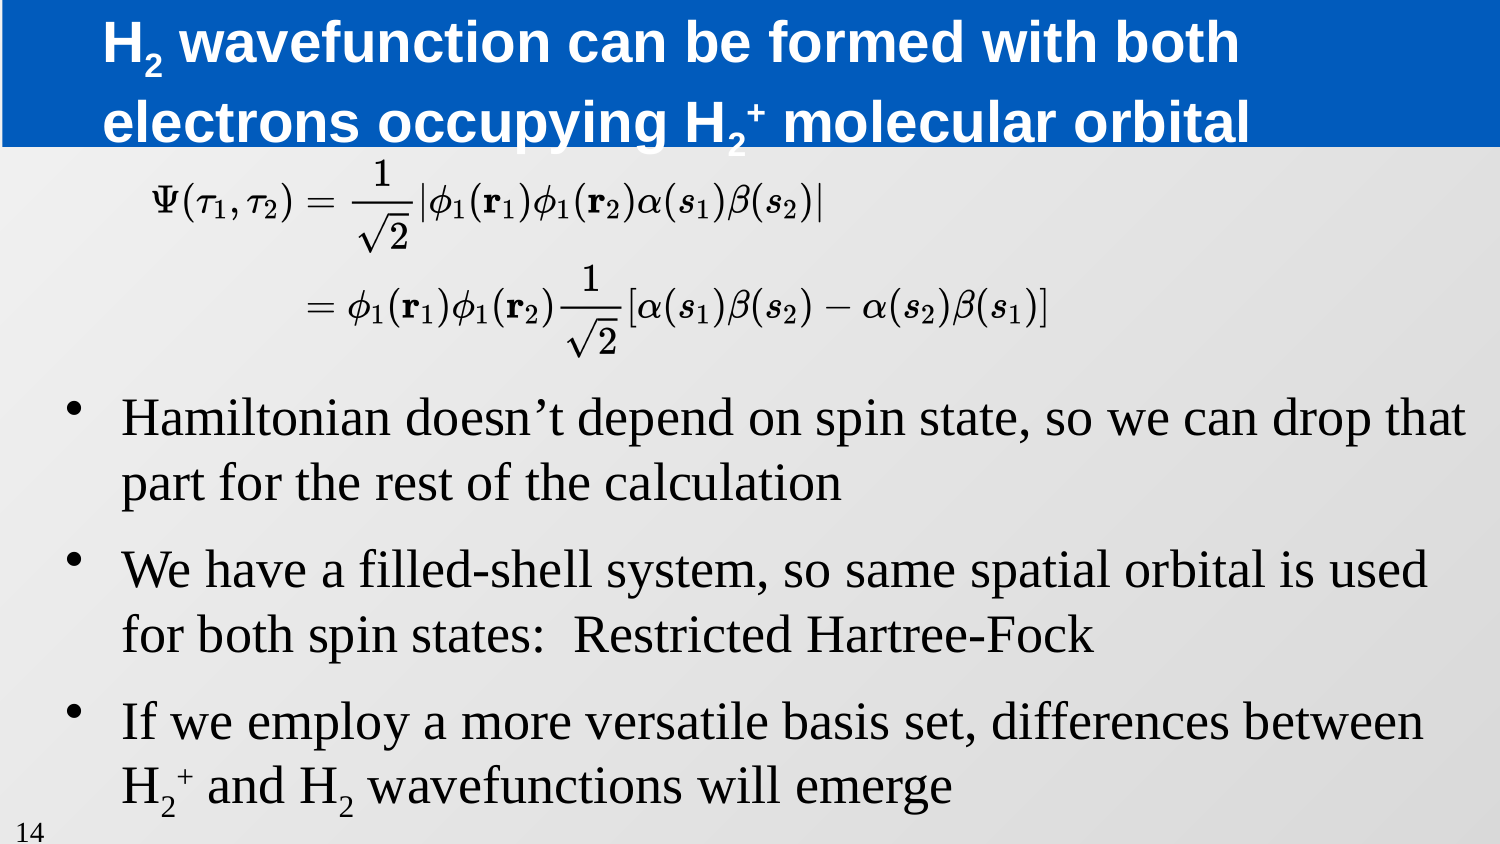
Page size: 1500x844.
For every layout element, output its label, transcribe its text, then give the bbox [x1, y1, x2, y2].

list Hamiltonian doesn’t depend on spin state, so we can drop that part for the rest of the calculation We have a filled-shell system, so same spatial orbital is used for both spin states: Restricted Hartree-Fock If we employ a more versatile basis set, differences between H2+ and H2 wavefunctions will emerge [49, 373, 1488, 692]
slide_number 14 [0, 806, 101, 844]
picture [149, 159, 1051, 359]
title H2 wavefunction can be formed with both electrons occupying H2+ molecular orbital [87, 0, 1363, 144]
